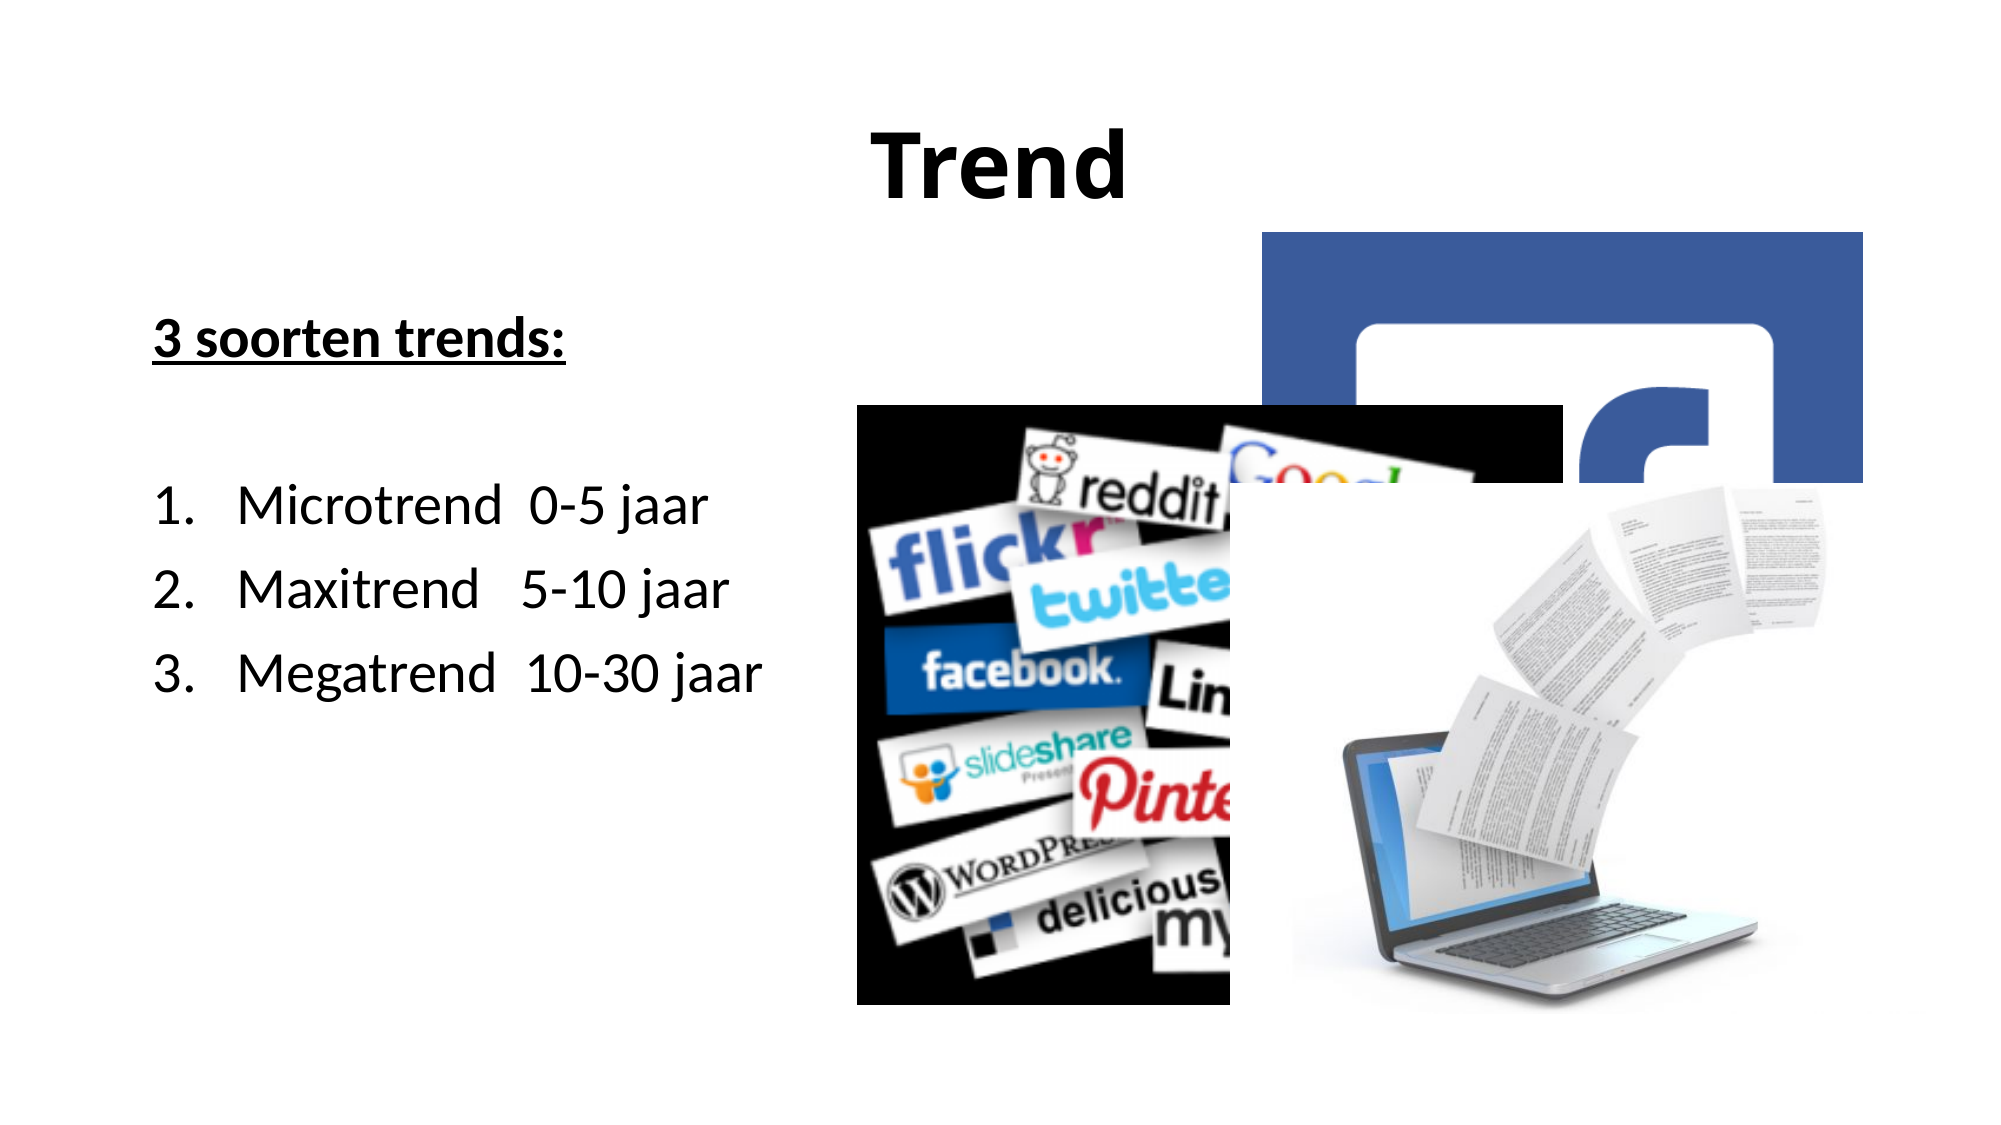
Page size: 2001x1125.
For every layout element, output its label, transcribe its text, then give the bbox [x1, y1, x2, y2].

picture [857, 232, 1937, 1014]
list 3 soorten trends: Microtrend 0-5 jaar Maxitrend 5-10 jaar Megatrend 10-30 jaar [137, 299, 817, 1014]
title Trend [137, 59, 1863, 278]
